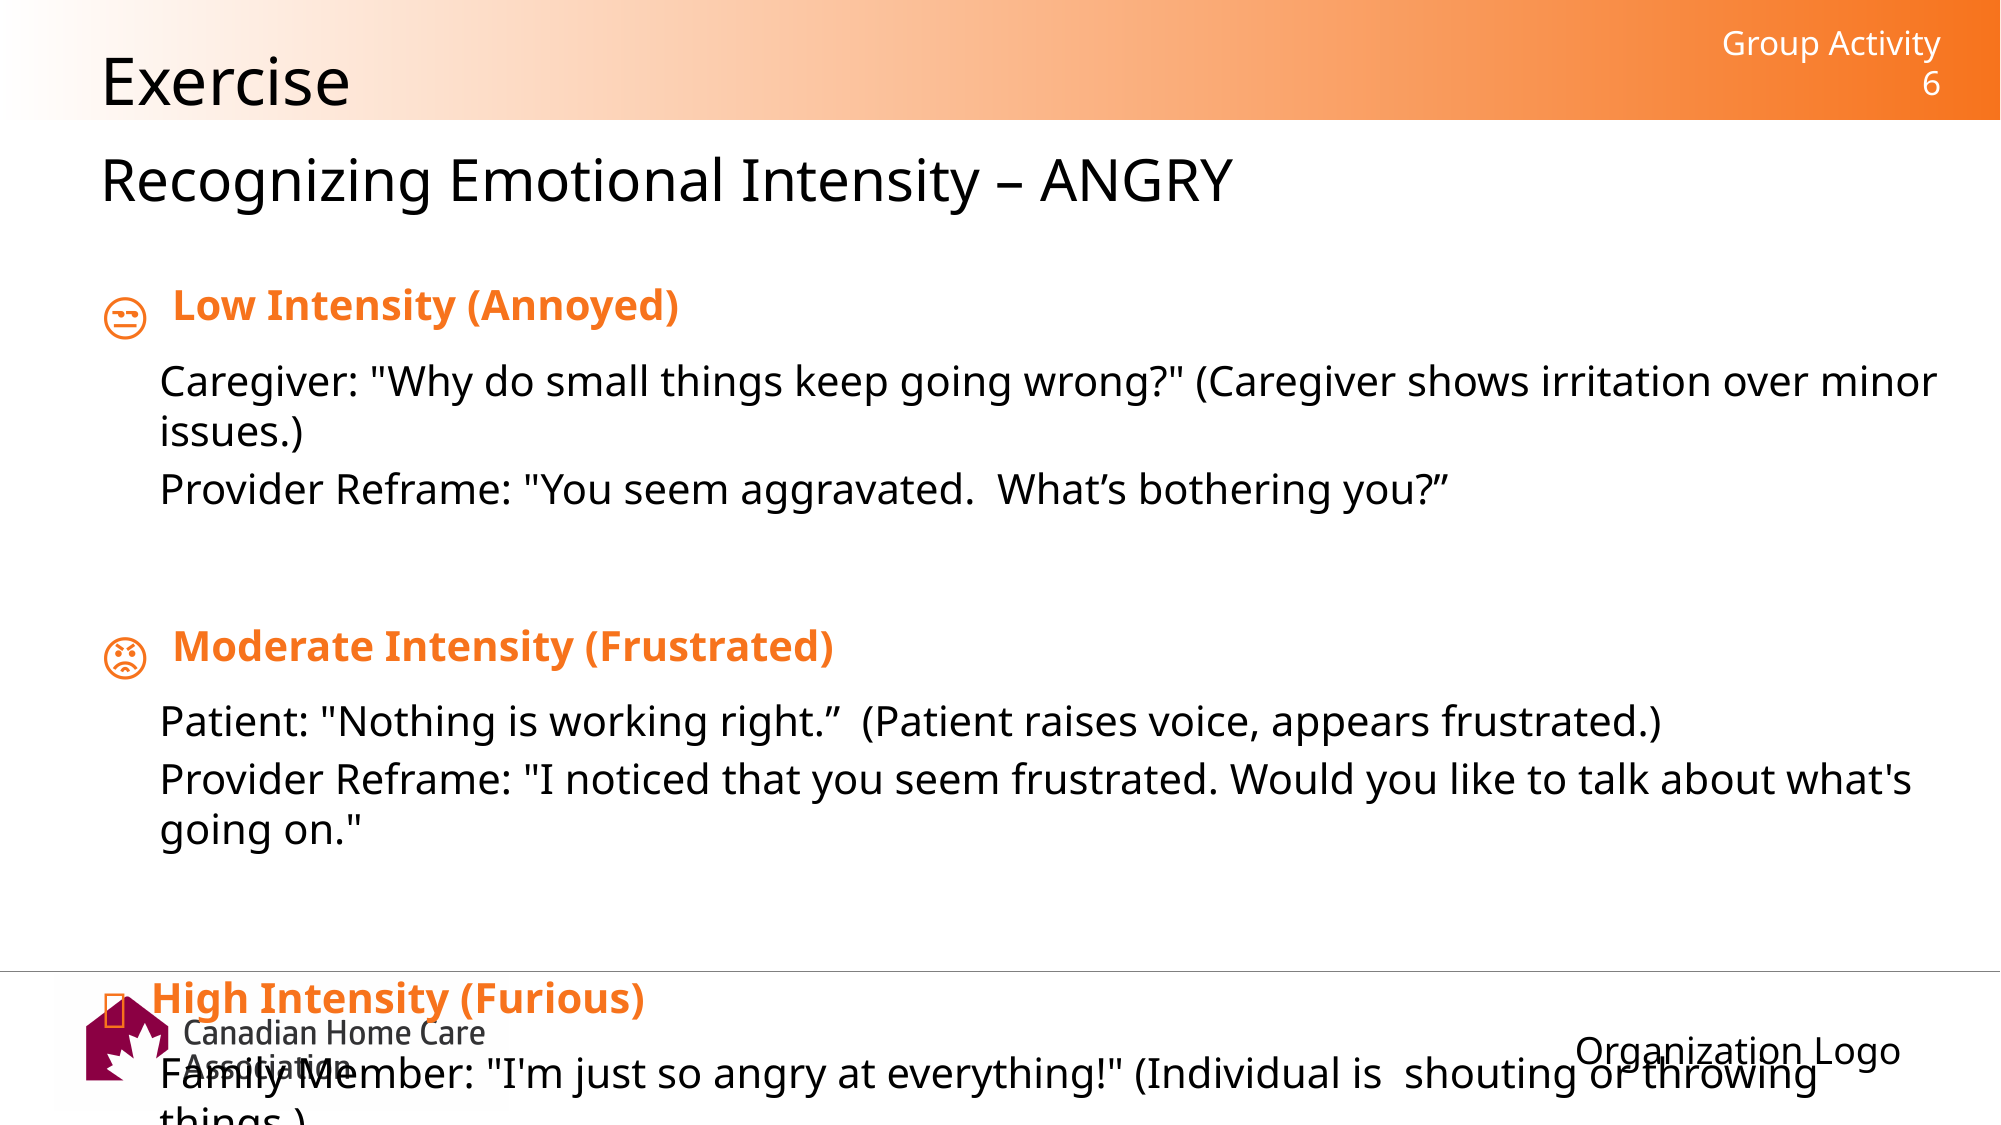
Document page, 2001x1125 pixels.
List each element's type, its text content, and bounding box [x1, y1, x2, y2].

picture [54, 974, 509, 1112]
text_box 😒 Low Intensity (Annoyed) Caregiver: "Why do small things keep going wrong?" (Caregiver shows irritation over minor issues.) Provider Reframe: "You seem aggravated. What’s bothering you?” 😡 Moderate Intensity (Frustrated) Patient: "Nothing is working right.” (Patient raises voice, appears frustrated.) Provider Reframe: "I noticed that you seem frustrated. Would you like to talk about what's going on." 😤 High Intensity (Furious) Family Member: "I'm just so angry at everything!" (Individual is shouting or throwing things.) Provider Reframe: "I can see you’re really angry. What’s the best way for me to help you?" [85, 973, 1973, 1125]
text_box Recognizing Emotional Intensity – ANGRY [85, 130, 1956, 221]
text_box 😒 Low Intensity (Annoyed) Caregiver: "Why do small things keep going wrong?" (Caregiver shows irritation over minor issues.) Provider Reframe: "You seem aggravated. What’s bothering you?” 😡 Moderate Intensity (Frustrated) Patient: "Nothing is working right.” (Patient raises voice, appears frustrated.) Provider Reframe: "I noticed that you seem frustrated. Would you like to talk about what's going on." 😤 High Intensity (Furious) Family Member: "I'm just so angry at everything!" (Individual is shouting or throwing things.) Provider Reframe: "I can see you’re really angry. What’s the best way for me to help you?" [85, 229, 1973, 970]
text_box [0, 0, 2000, 121]
text_box Exercise [85, 40, 1618, 128]
text_box Group Activity 6 [1679, 15, 1956, 110]
